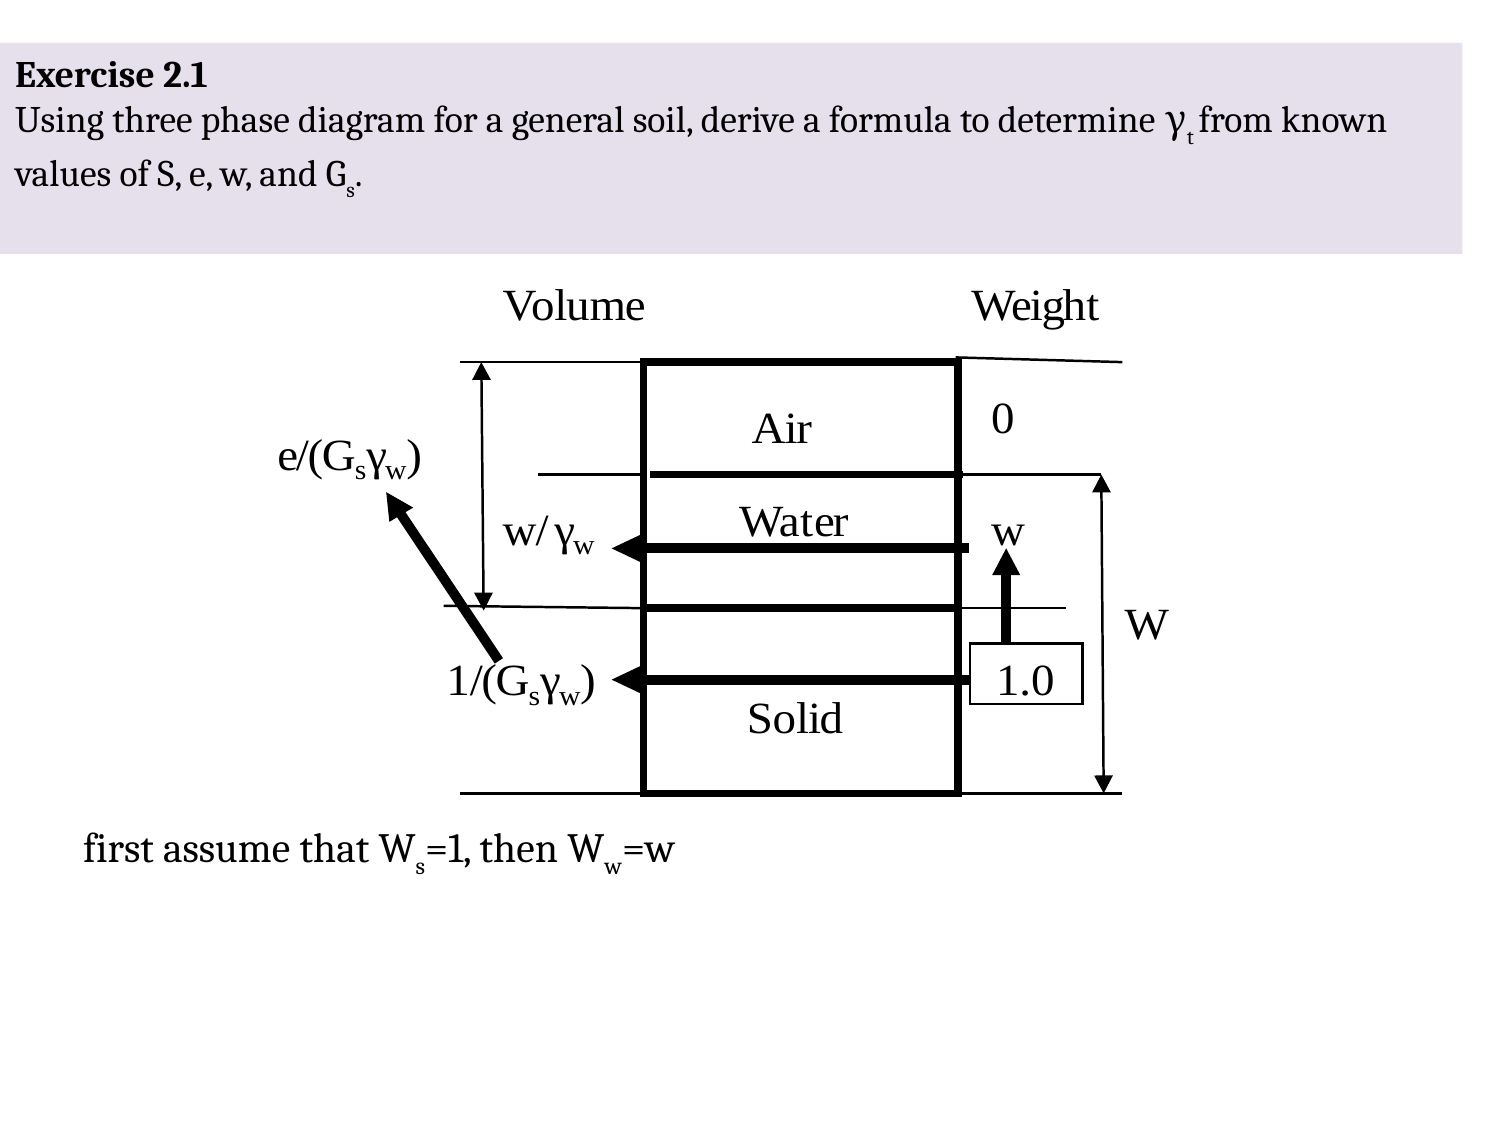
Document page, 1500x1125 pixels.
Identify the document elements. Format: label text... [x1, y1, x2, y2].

text_box first assume that Ws=1, then Ww=w [68, 813, 691, 887]
text_box Exercise 2.1 Using three phase diagram for a general soil, derive a formula to determine γt from known values of S, e, w, and Gs. [0, 42, 1463, 254]
picture [249, 262, 1195, 826]
